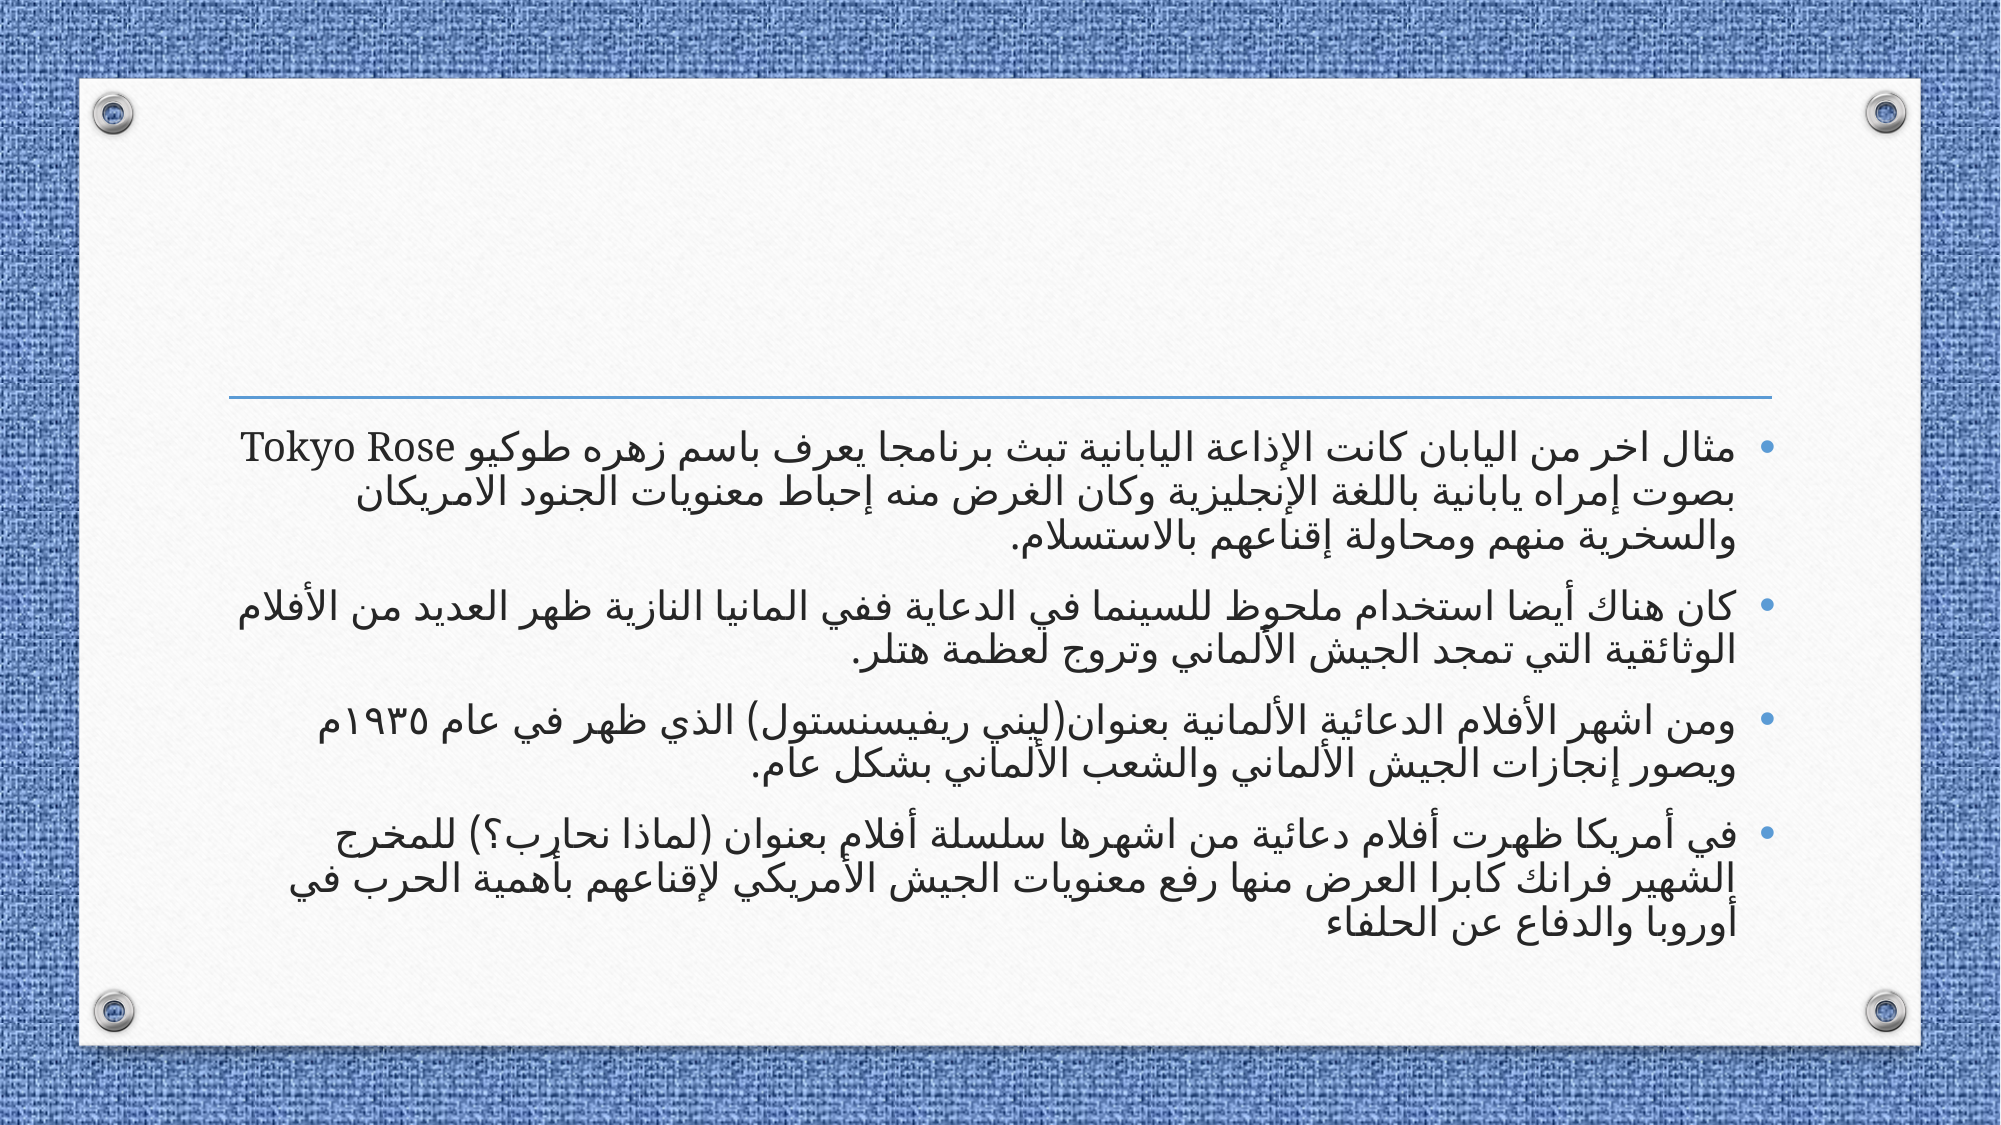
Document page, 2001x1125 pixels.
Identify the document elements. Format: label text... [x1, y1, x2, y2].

list مثال اخر من اليابان كانت الإذاعة اليابانية تبث برنامجا يعرف باسم زهره طوكيو Tokyo Rose بصوت إمراه يابانية باللغة الإنجليزية وكان الغرض منه إحباط معنويات الجنود الامريكان والسخرية منهم ومحاولة إقناعهم بالاستسلام. كان هناك أيضا استخدام ملحوظ للسينما في الدعاية ففي المانيا النازية ظهر العديد من الأفلام الوثائقية التي تمجد الجيش الألماني وتروج لعظمة هتلر. ومن اشهر الأفلام الدعائية الألمانية بعنوان(ليني ريفيسنستول) الذي ظهر في عام ١٩٣٥م ويصور إنجازات الجيش الألماني والشعب الألماني بشكل عام. في أمريكا ظهرت أفلام دعائية من اشهرها سلسلة أفلام بعنوان (لماذا نحارب؟) للمخرج الشهير فرانك كابرا العرض منها رفع معنويات الجيش الأمريكي لإقناعهم بأهمية الحرب في أوروبا والدفاع عن الحلفاء [212, 419, 1788, 964]
picture [0, 0, 2001, 1125]
